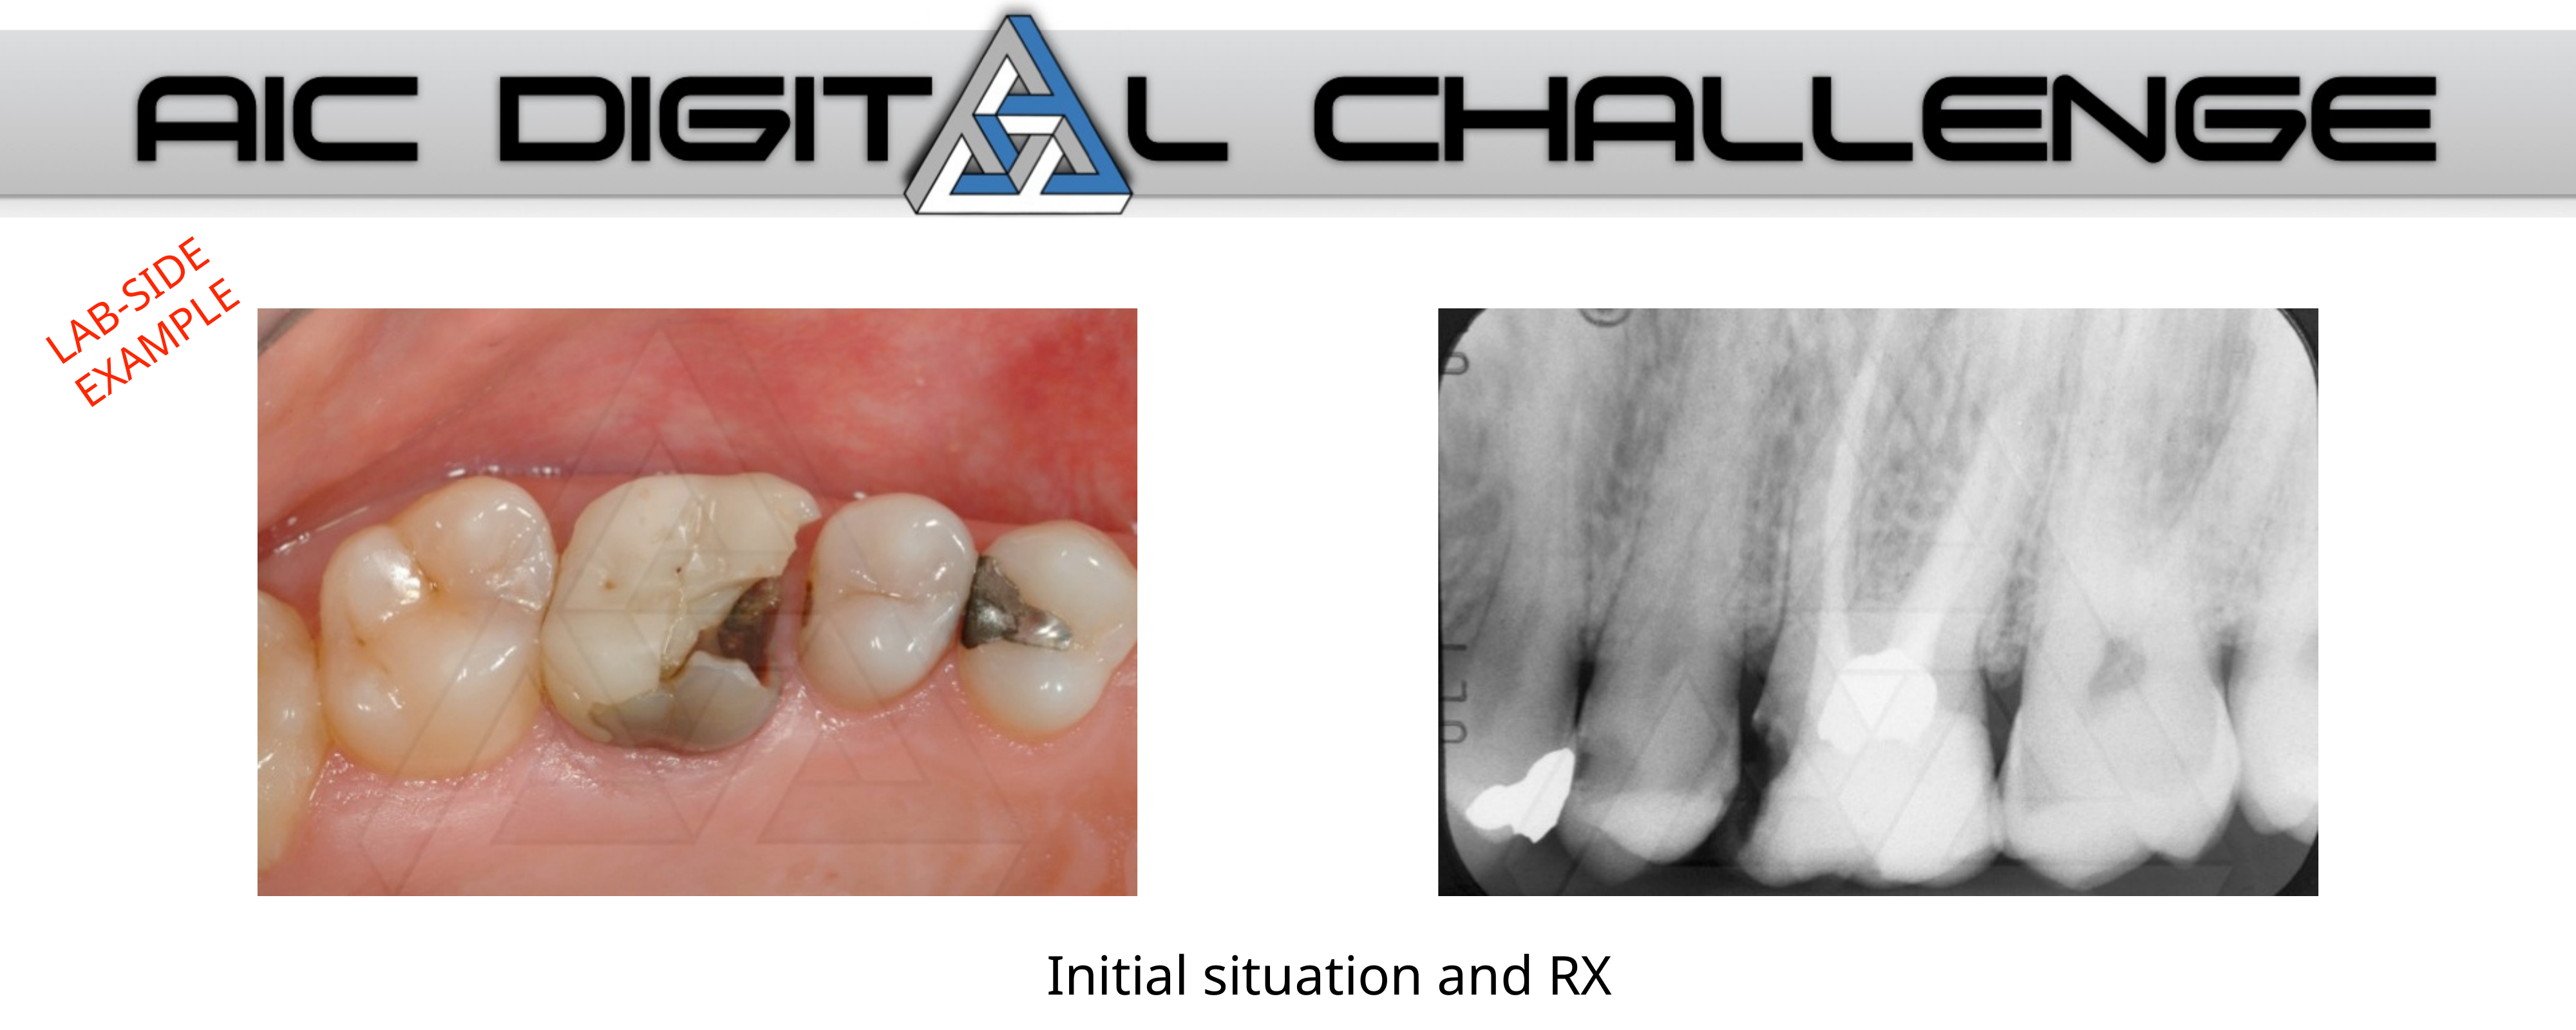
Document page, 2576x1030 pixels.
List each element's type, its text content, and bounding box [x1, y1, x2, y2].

picture [257, 308, 1138, 896]
picture [1438, 308, 2319, 896]
text_box LAB-SIDE EXAMPLE [0, 218, 283, 444]
picture [0, 0, 2576, 218]
text_box Initial situation and RX [1041, 936, 1618, 1011]
